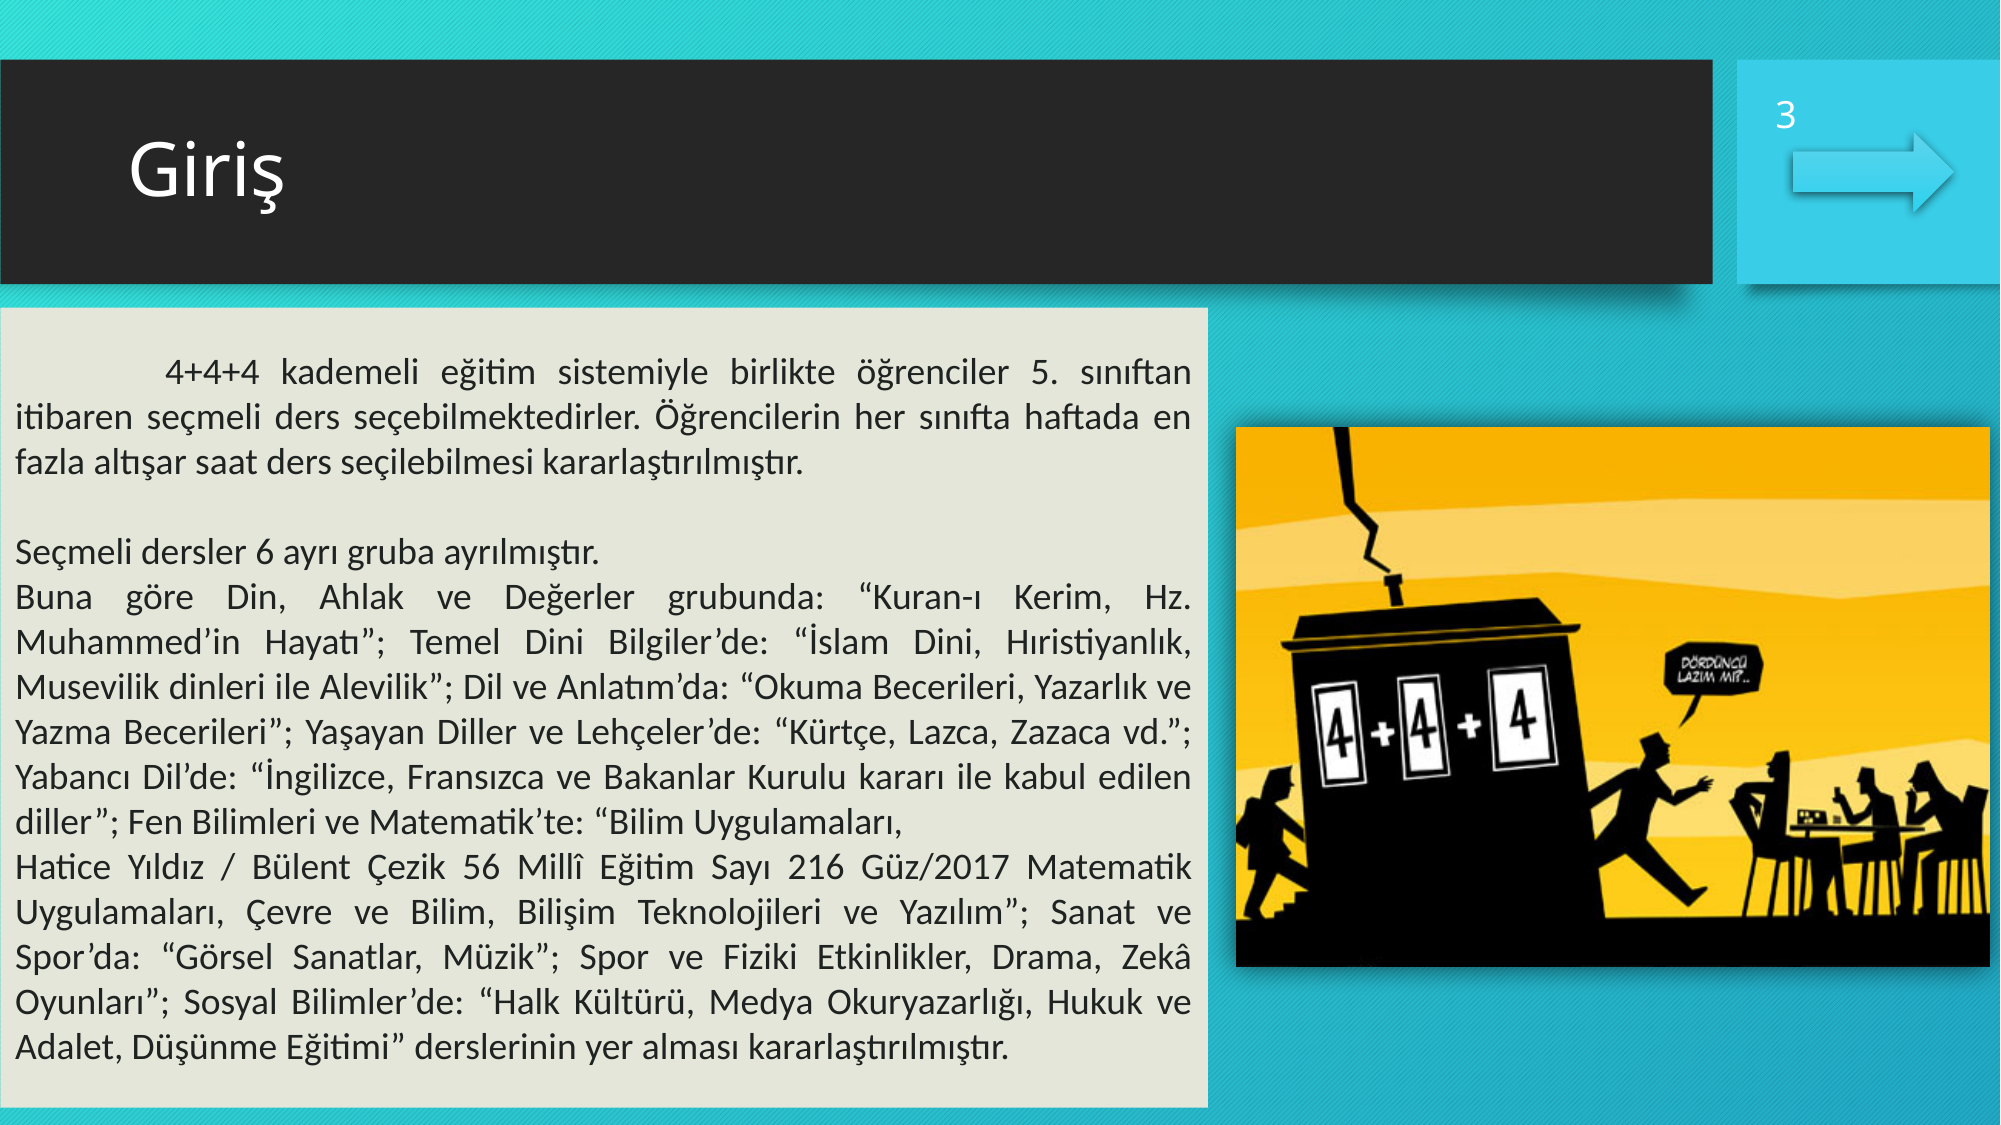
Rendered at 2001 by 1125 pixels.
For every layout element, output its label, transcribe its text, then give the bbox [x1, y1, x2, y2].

text_box [1793, 132, 1954, 212]
text_box Giriş [112, 83, 1690, 261]
picture [0, 282, 1713, 336]
text_box [0, 59, 1714, 285]
text_box 4+4+4 kademeli eğitim sistemiyle birlikte öğrenciler 5. sınıftan itibaren seçmeli ders seçebilmektedirler. Öğrencilerin her sınıfta haftada en fazla altışar saat ders seçilebilmesi kararlaştırılmıştır. Seçmeli dersler 6 ayrı gruba ayrılmıştır. Buna göre Din, Ahlak ve Değerler grubunda: “Kuran-ı Kerim, Hz. Muhammed’in Hayatı”; Temel Dini Bilgiler’de: “İslam Dini, Hıristiyanlık, Musevilik dinleri ile Alevilik”; Dil ve Anlatım’da: “Okuma Becerileri, Yazarlık ve Yazma Becerileri”; Yaşayan Diller ve Lehçeler’de: “Kürtçe, Lazca, Zazaca vd.”; Yabancı Dil’de: “İngilizce, Fransızca ve Bakanlar Kurulu kararı ile kabul edilen diller”; Fen Bilimleri ve Matematik’te: “Bilim Uygulamaları, Hatice Yıldız / Bülent Çezik 56 Millî Eğitim Sayı 216 Güz/2017 Matematik Uygulamaları, Çevre ve Bilim, Bilişim Teknolojileri ve Yazılım”; Sanat ve Spor’da: “Görsel Sanatlar, Müzik”; Spor ve Fiziki Etkinlikler, Drama, Zekâ Oyunları”; Sosyal Bilimler’de: “Halk Kültürü, Medya Okuryazarlığı, Hukuk ve Adalet, Düşünme Eğitimi” derslerinin yer alması kararlaştırılmıştır. [0, 336, 1208, 1108]
text_box 3 [1760, 83, 1950, 263]
picture [1736, 282, 2000, 307]
text_box [1736, 59, 2000, 282]
picture [1236, 427, 1990, 967]
